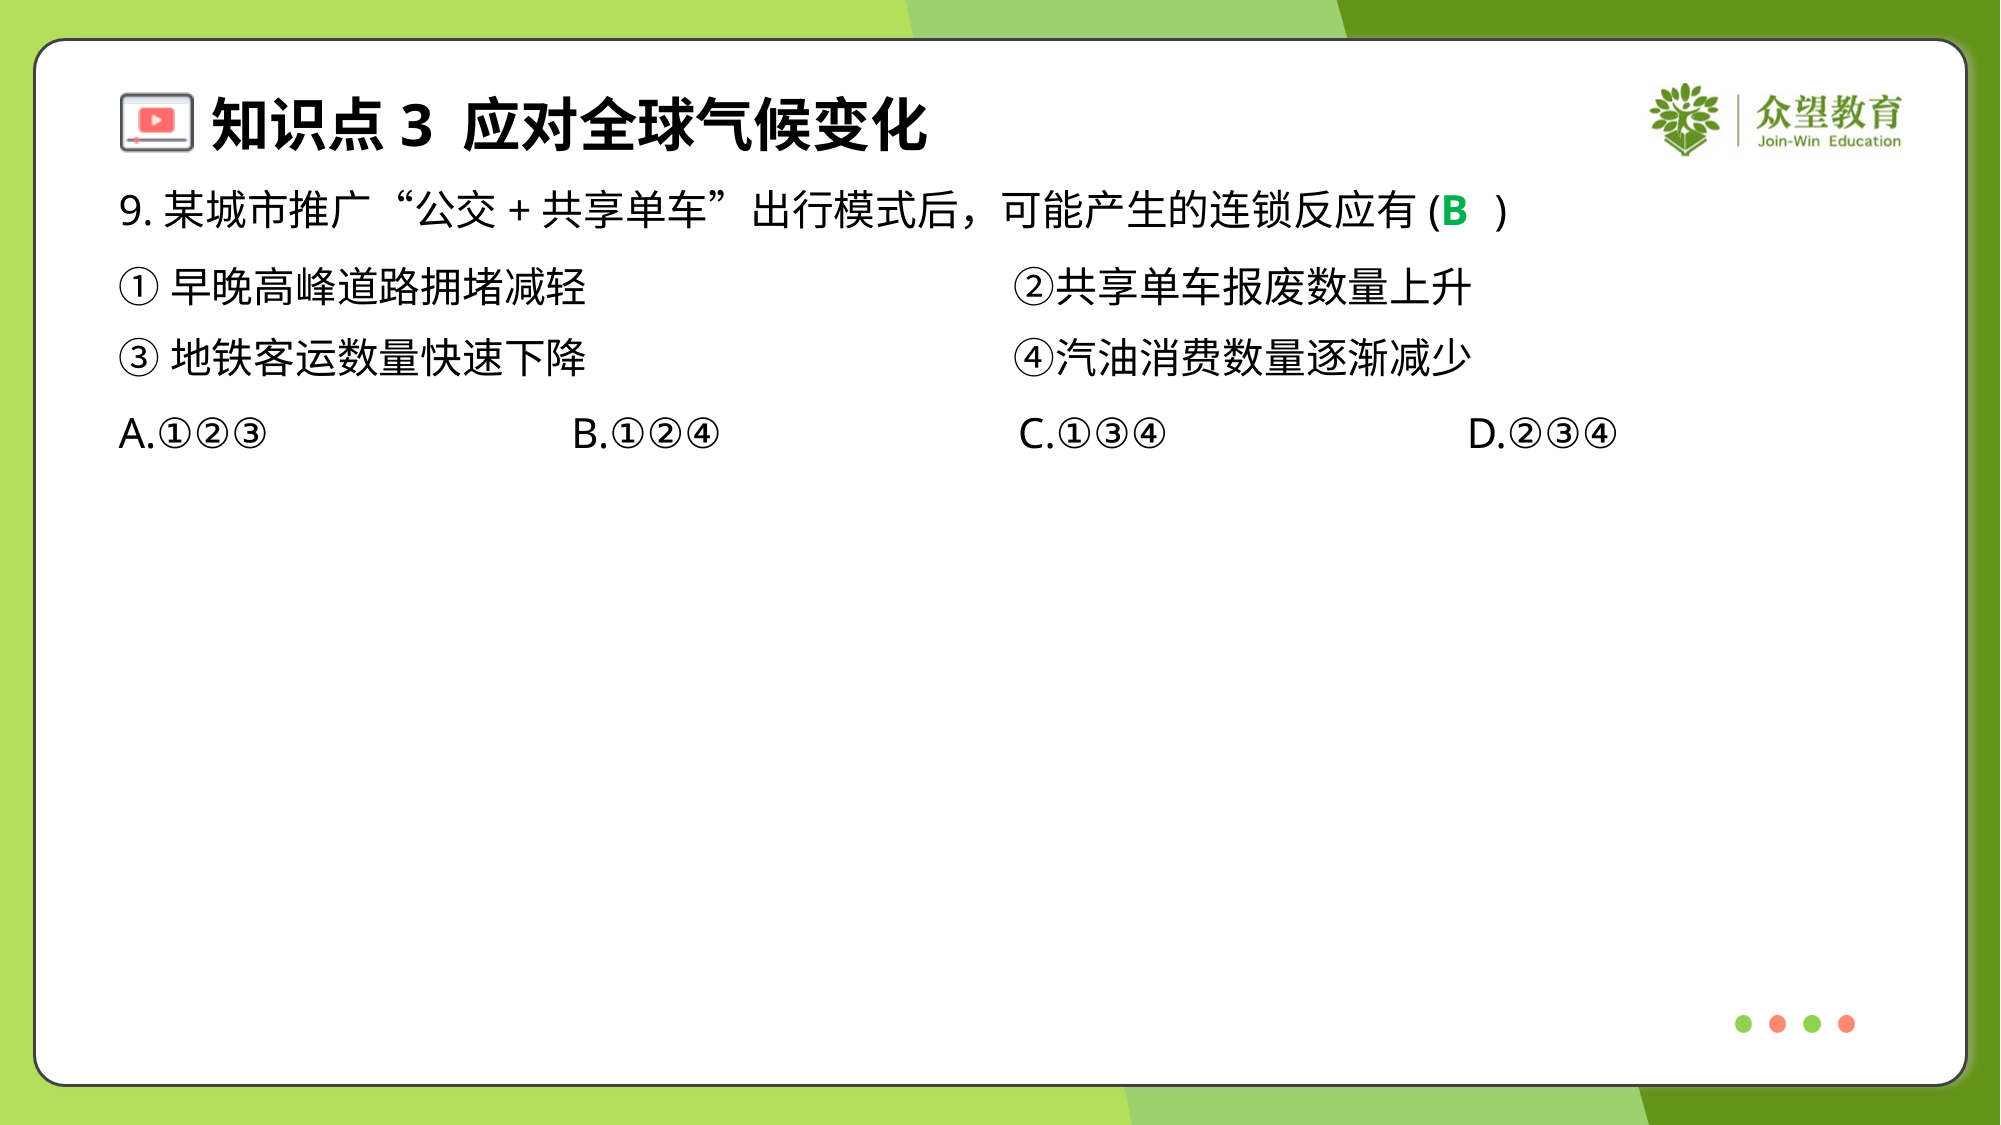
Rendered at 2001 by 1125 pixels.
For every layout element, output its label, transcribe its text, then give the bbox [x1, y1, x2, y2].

text_box B [1425, 158, 1484, 226]
text_box ①早晚高峰道路拥堵减轻 ②共享单车报废数量上升 ③地铁客运数量快速下降 ④汽油消费数量逐渐减少 [118, 235, 1883, 374]
text_box 9.某城市推广“公交+共享单车”出行模式后，可能产生的连锁反应有( ) [1484, 158, 1883, 226]
text_box 9.某城市推广“公交+共享单车”出行模式后，可能产生的连锁反应有( ) [118, 158, 1425, 226]
picture [0, 0, 2000, 1125]
text_box A.①②③ B.①②④ C.①③④ D.②③④ [118, 381, 1883, 448]
